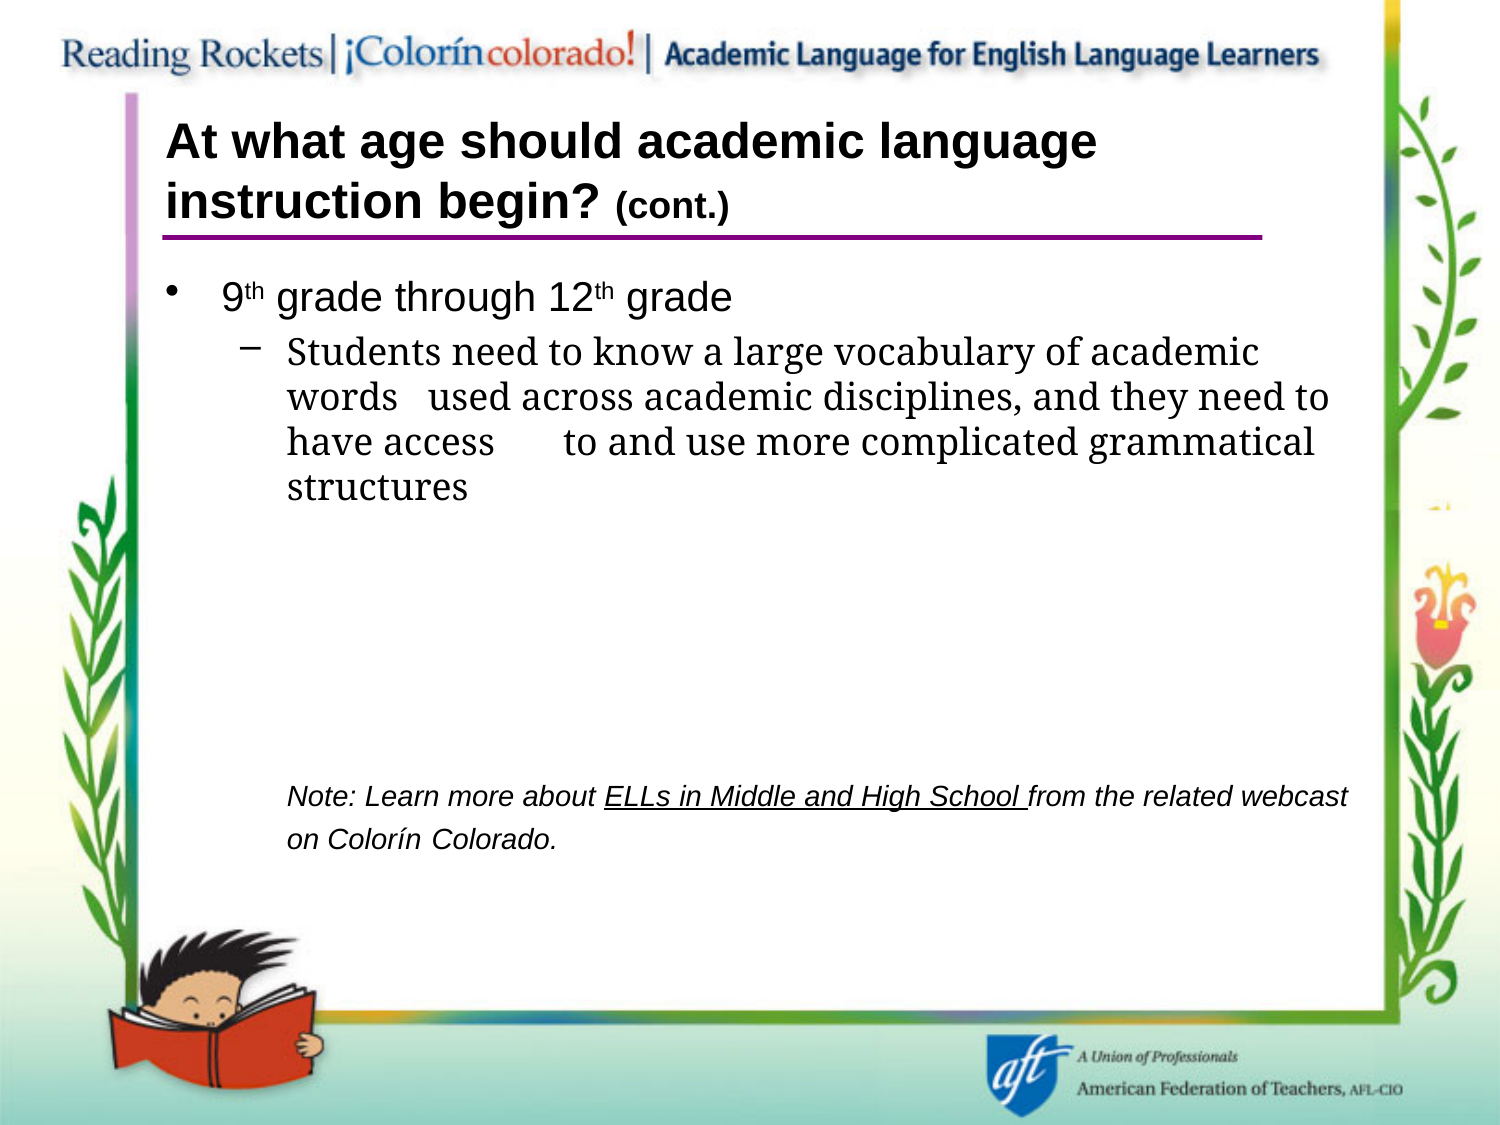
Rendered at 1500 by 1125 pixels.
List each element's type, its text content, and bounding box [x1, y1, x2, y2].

title At what age should academic language instruction begin? (cont.) [149, 74, 1376, 262]
picture [0, 0, 1500, 1125]
list 9th grade through 12th grade Students need to know a large vocabulary of academic words used across academic disciplines, and they need to have access to and use more complicated grammatical structures Note: Learn more about ELLs in Middle and High School from the related webcast on Colorín Colorado. [149, 262, 1376, 1006]
